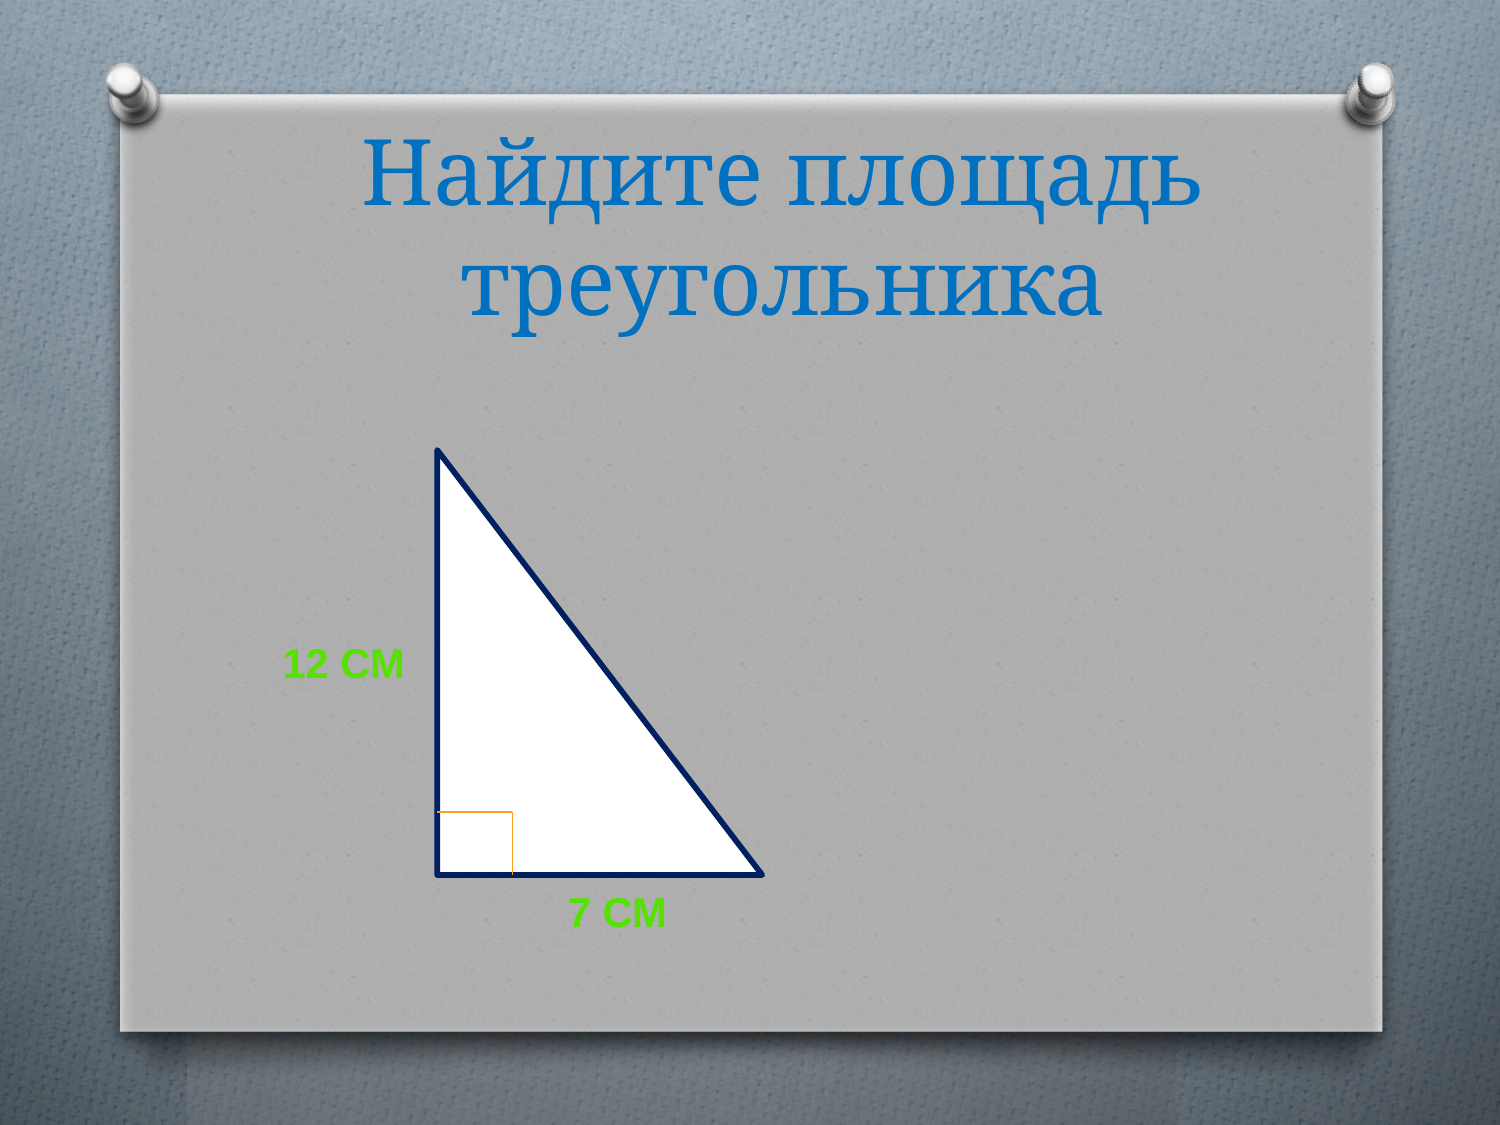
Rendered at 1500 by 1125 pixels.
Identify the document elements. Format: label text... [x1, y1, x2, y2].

text_box [435, 448, 764, 877]
picture [1317, 35, 1439, 155]
picture [75, 31, 197, 152]
text_box 7 см [553, 878, 682, 944]
title Найдите площадь треугольника [212, 125, 1355, 323]
text_box 12 см [249, 629, 438, 695]
